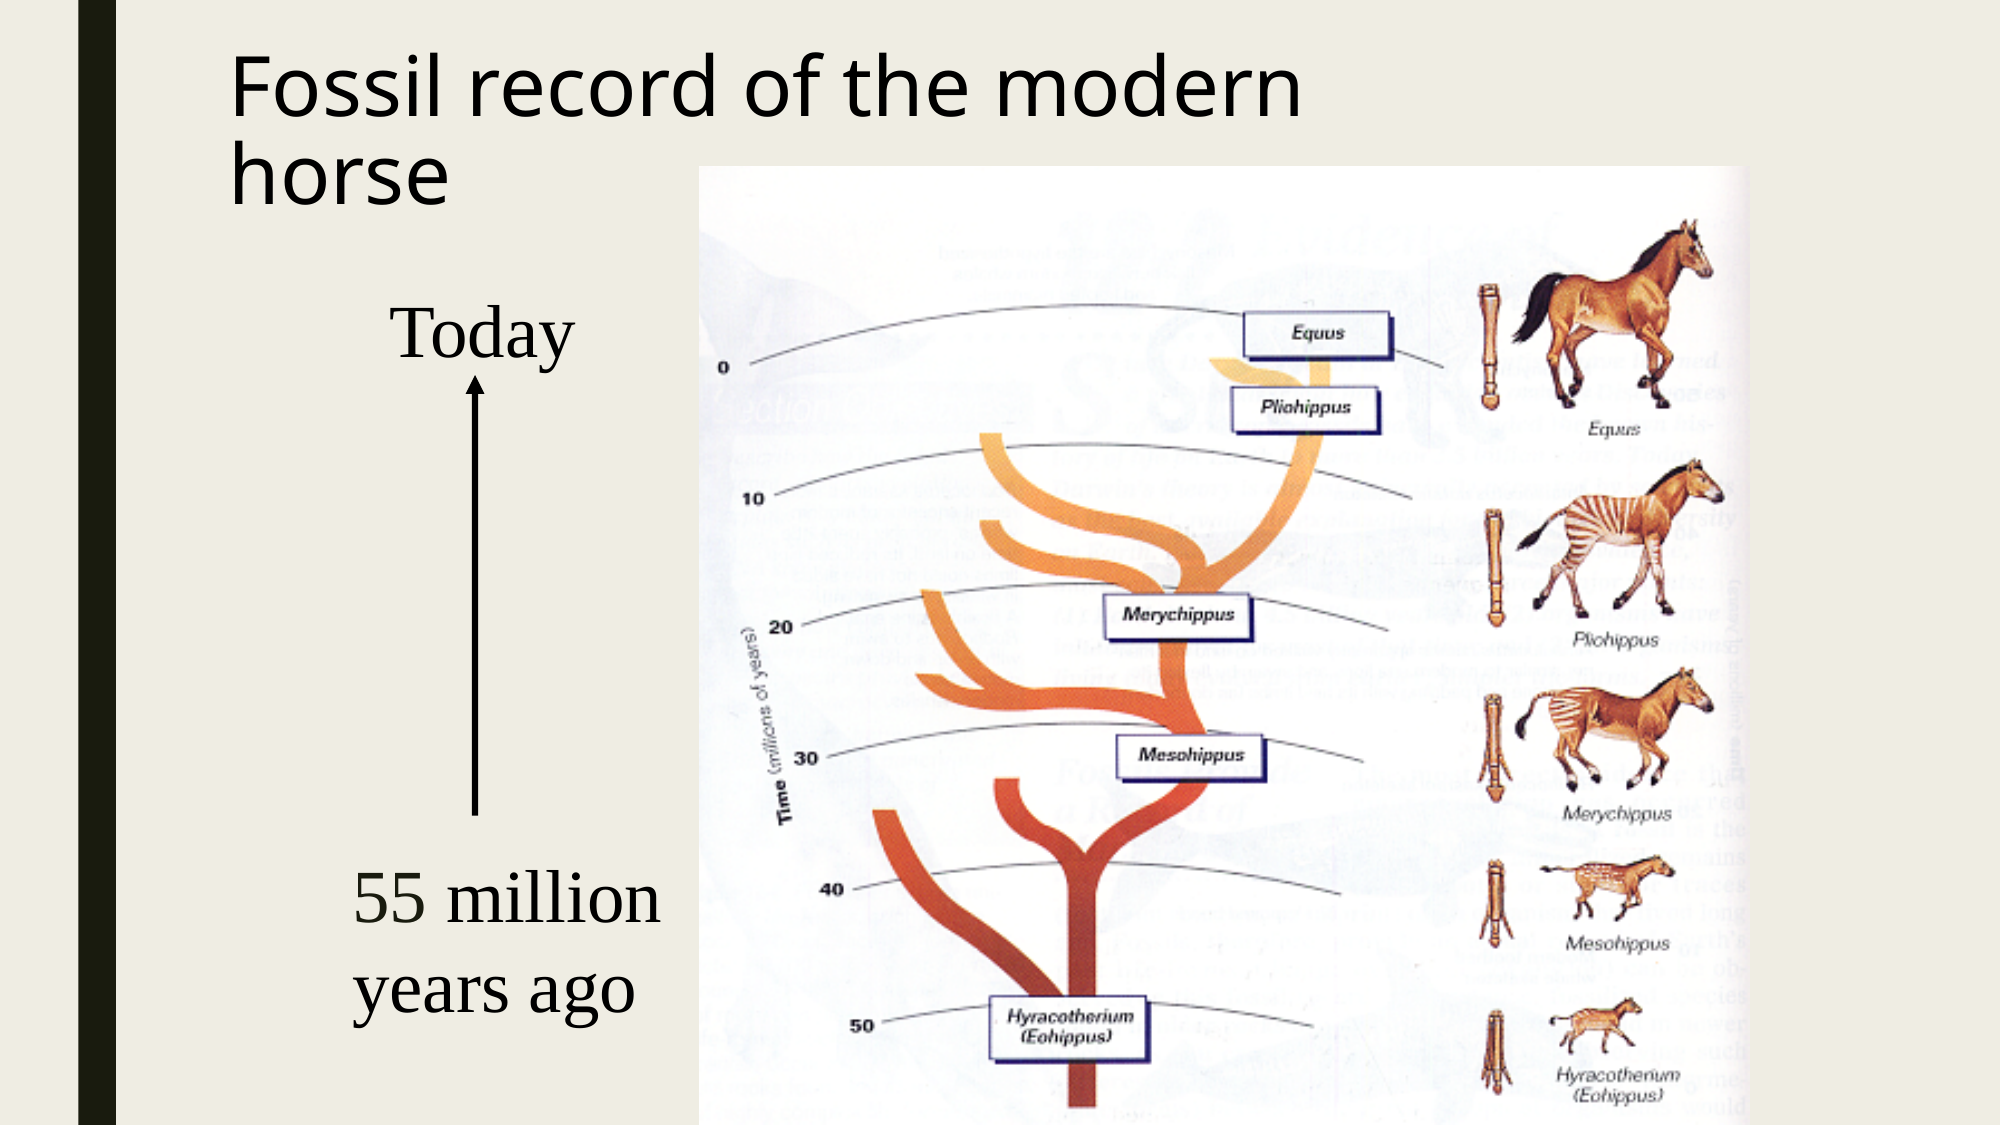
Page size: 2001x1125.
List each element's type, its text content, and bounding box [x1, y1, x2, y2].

text_box 55 million years ago [337, 839, 699, 1120]
title Fossil record of the modern horse [213, 37, 1482, 225]
text_box Today [375, 274, 650, 380]
text_box [468, 380, 482, 813]
picture [699, 166, 1750, 1125]
